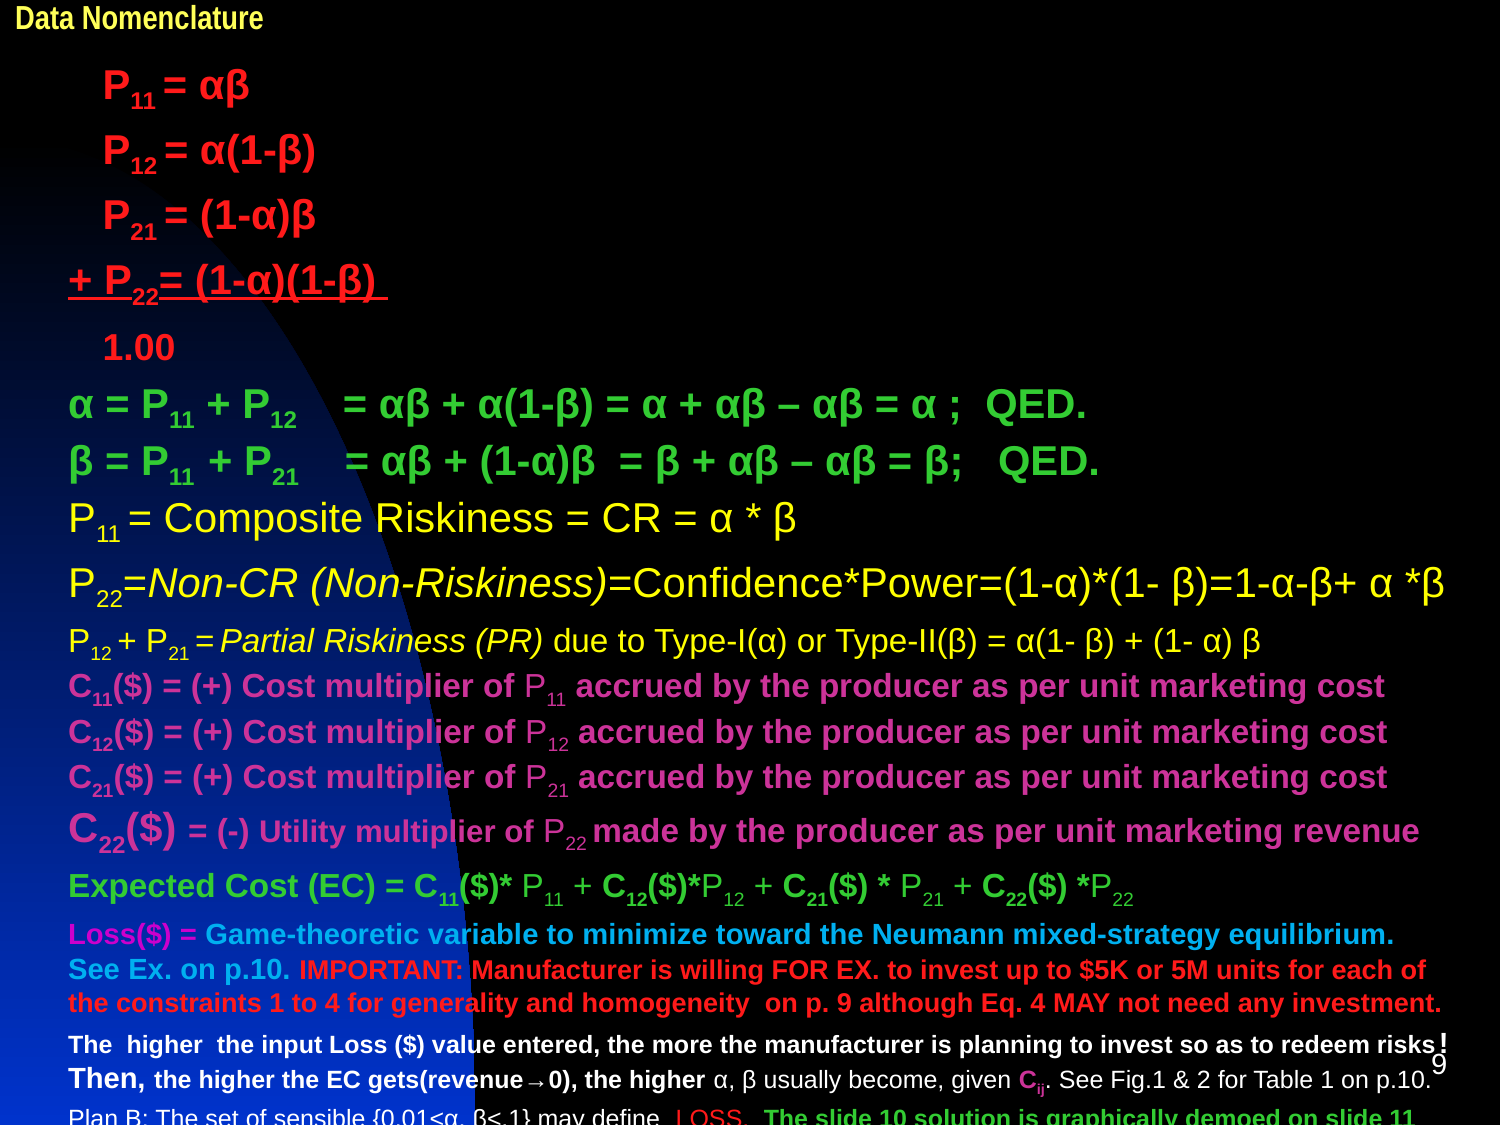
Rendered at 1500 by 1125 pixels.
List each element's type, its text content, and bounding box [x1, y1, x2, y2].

list P11 = αβ P12 = α(1-β) P21 = (1-α)β + P22= (1-α)(1-β) 1.00 α = P11 + P12 = αβ + α(1-β) = α + αβ – αβ = α ; QED. β = P11 + P21 = αβ + (1-α)β = β + αβ – αβ = β; QED. P11 = Composite Riskiness = CR = α * β P22=Non-CR (Non-Riskiness)=Confidence*Power=(1-α)*(1- β)=1-α-β+ α *β P12 + P21 = Partial Riskiness (PR) due to Type-I(α) or Type-II(β) = α(1- β) + (1- α) β C11($) = (+) Cost multiplier of P11 accrued by the producer as per unit marketing cost C12($) = (+) Cost multiplier of P12 accrued by the producer as per unit marketing cost C21($) = (+) Cost multiplier of P21 accrued by the producer as per unit marketing cost C22($) = (-) Utility multiplier of P22 made by the producer as per unit marketing revenue Expected Cost (EC) = C11($)* P11 + C12($)*P12 + C21($) * P21 + C22($) *P22 Loss($) = Game-theoretic variable to minimize toward the Neumann mixed-strategy equilibrium. See Ex. on p.10. IMPORTANT: Manufacturer is willing FOR EX. to invest up to $5K or 5M units for each of the constraints 1 to 4 for generality and homogeneity on p. 9 although Eq. 4 MAY not need any investment. The higher the input Loss ($) value entered, the more the manufacturer is planning to invest so as to redeem risks! Then, the higher the EC gets(revenue→0), the higher α, β usually become, given Cij. See Fig.1 & 2 for Table 1 on p.10. Plan B: The set of sensible {0.01<α, β<.1} may define LOSS. The slide 10 solution is graphically demoed on slide 11 with a planned OC curve by the manufacturer to abide by so to achieve an Expected Cost of -$343 (revenue=utility). [53, 50, 1466, 1125]
title Data Nomenclature [0, 0, 325, 43]
